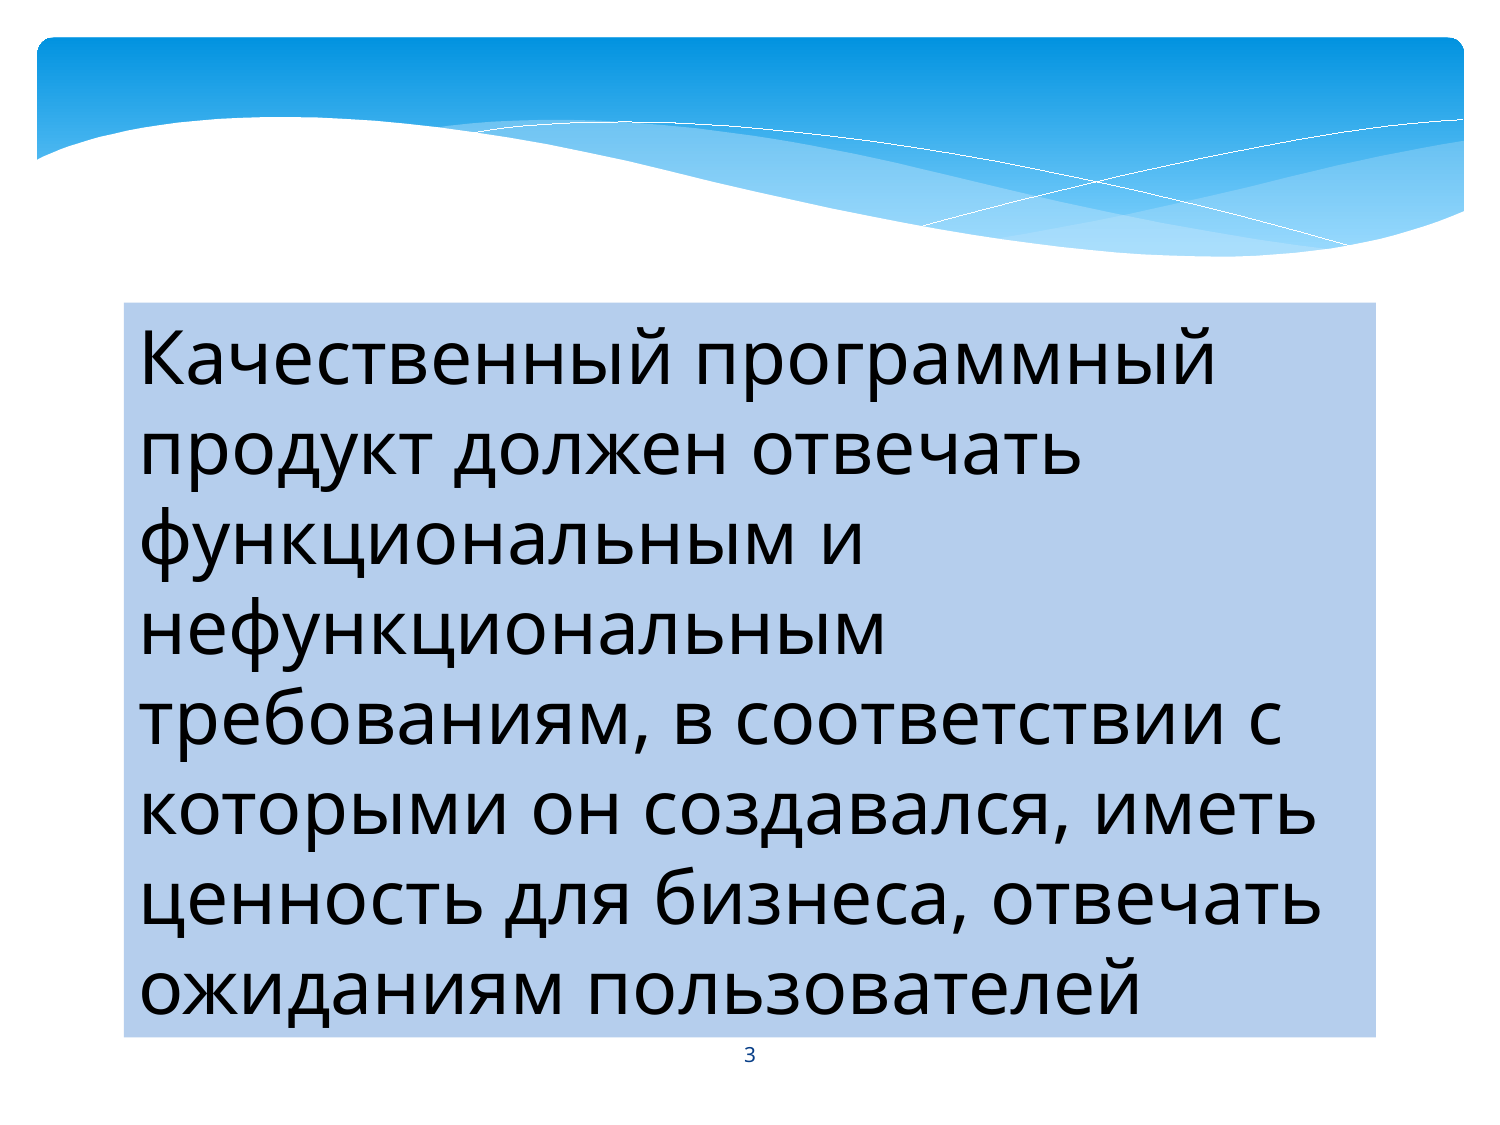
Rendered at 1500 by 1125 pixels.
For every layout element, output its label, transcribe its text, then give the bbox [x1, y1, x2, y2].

slide_number 3 [654, 1038, 846, 1086]
text_box Качественный программный продукт должен отвечать функциональным и нефункциональным требованиям, в соответствии с которыми он создавался, иметь ценность для бизнеса, отвечать ожиданиям пользователей [123, 302, 1376, 1038]
